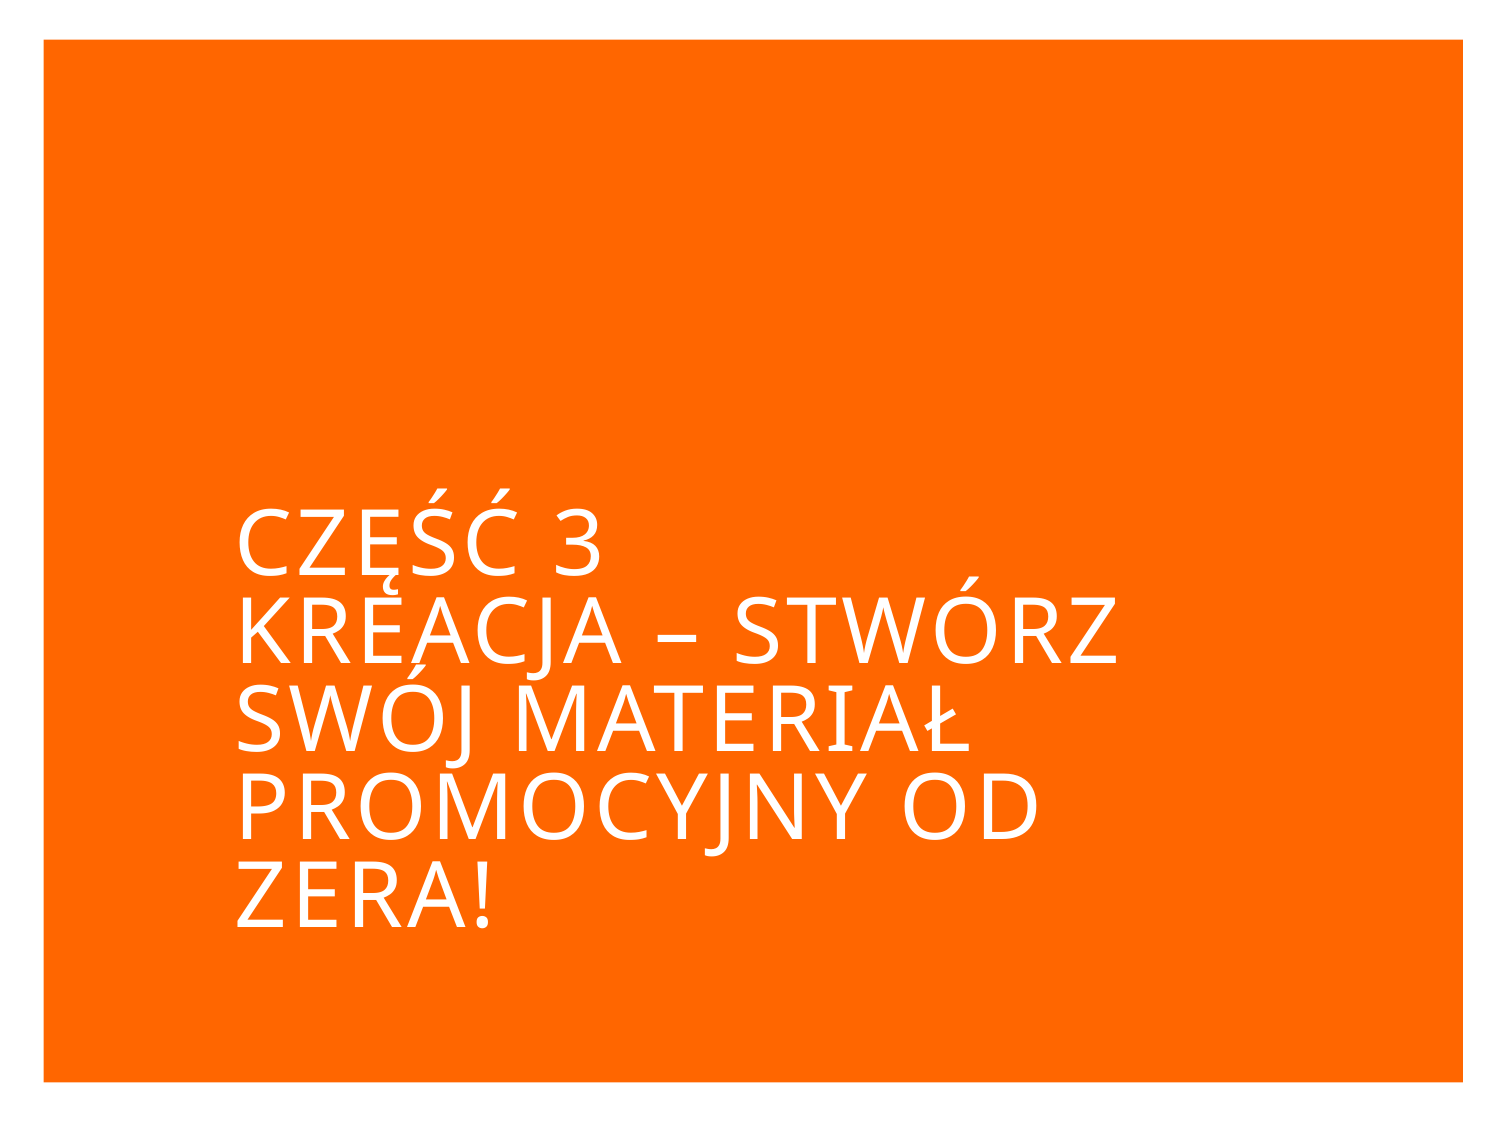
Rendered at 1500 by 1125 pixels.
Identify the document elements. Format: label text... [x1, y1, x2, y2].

title Część 3 Kreacja – stwórz swój materiał promocyjny od zera! [219, 208, 1310, 953]
